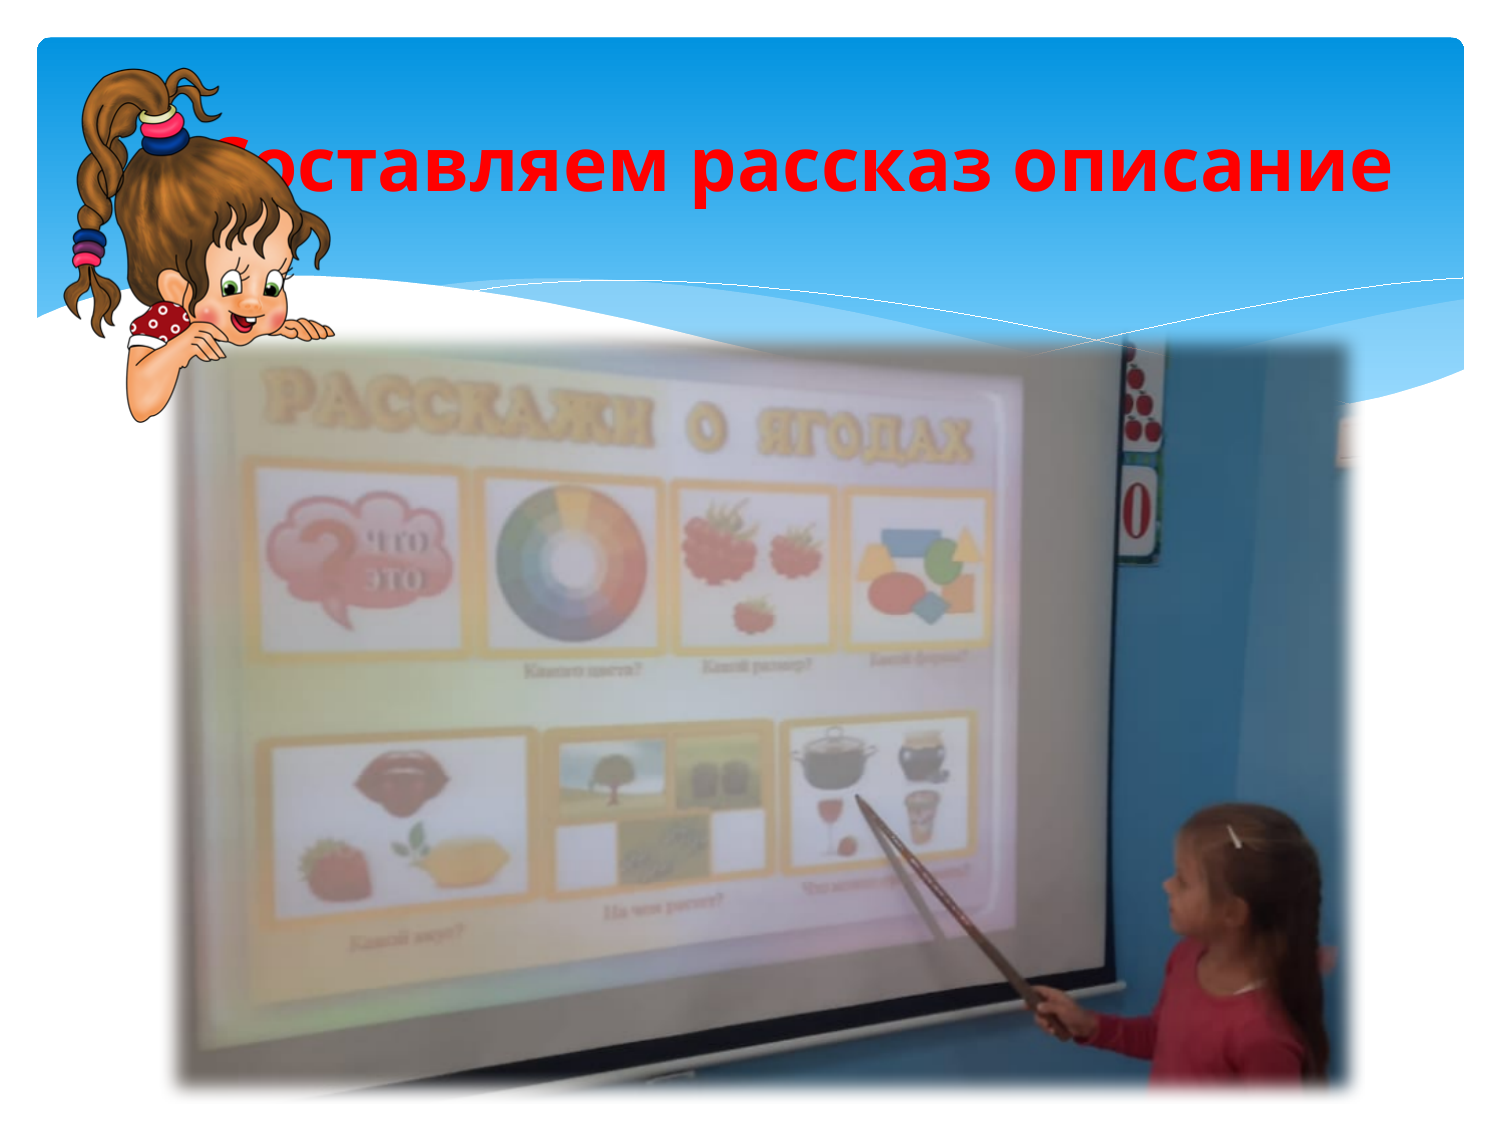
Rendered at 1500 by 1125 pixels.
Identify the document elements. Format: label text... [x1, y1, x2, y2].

title Составляем рассказ описание [123, 58, 1474, 265]
picture [17, 66, 1365, 1104]
